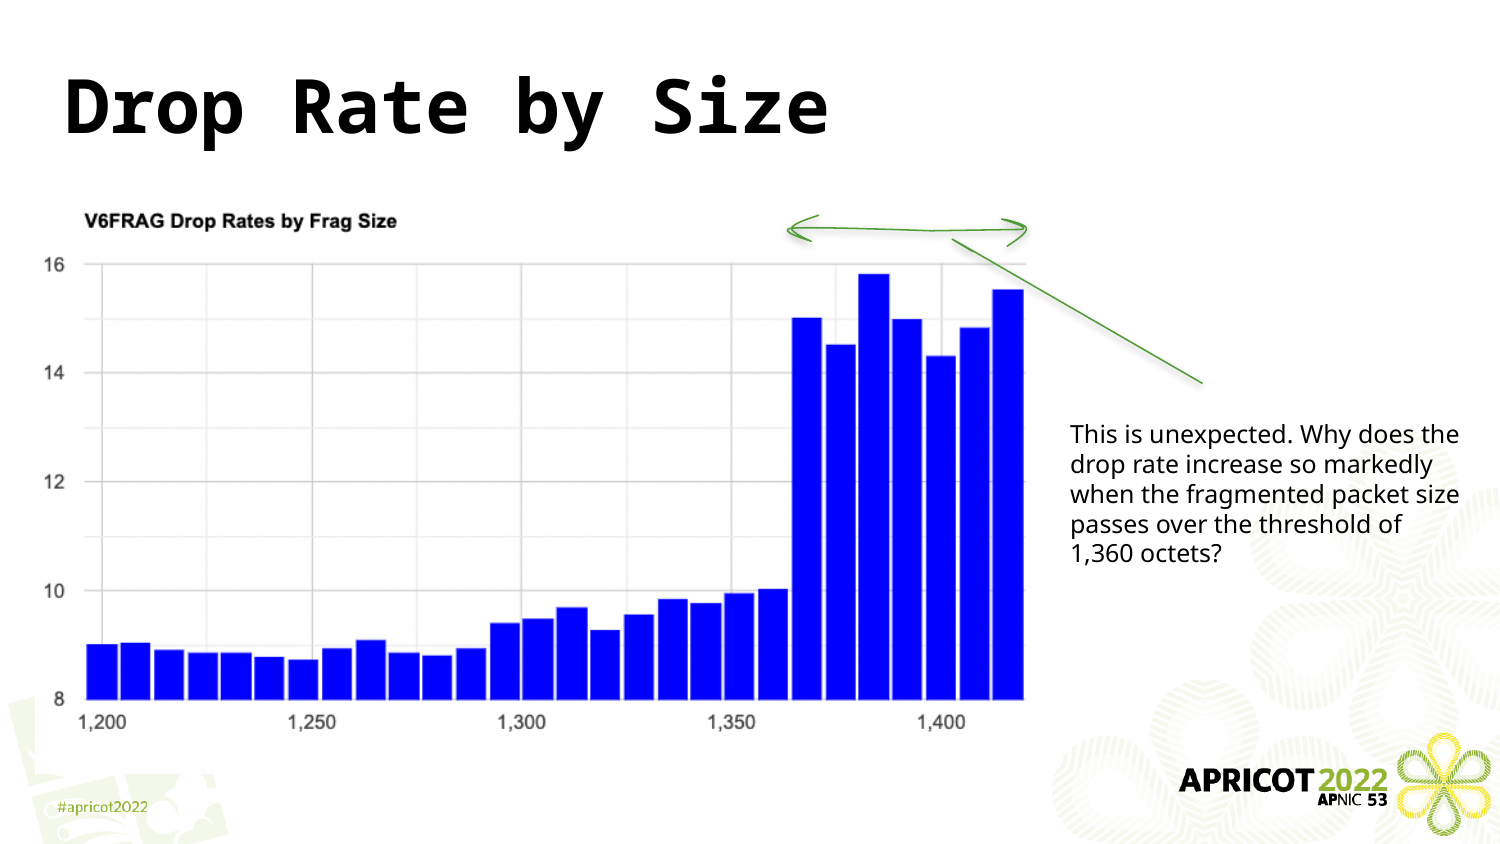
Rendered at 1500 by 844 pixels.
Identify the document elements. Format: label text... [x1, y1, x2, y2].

title Drop Rate by Size [64, 33, 1436, 175]
text_box This is unexpected. Why does the drop rate increase so markedly when the fragmented packet size passes over the threshold of 1,360 octets? [1060, 410, 1482, 576]
picture [0, 0, 1500, 844]
text_box [1060, 300, 1203, 385]
